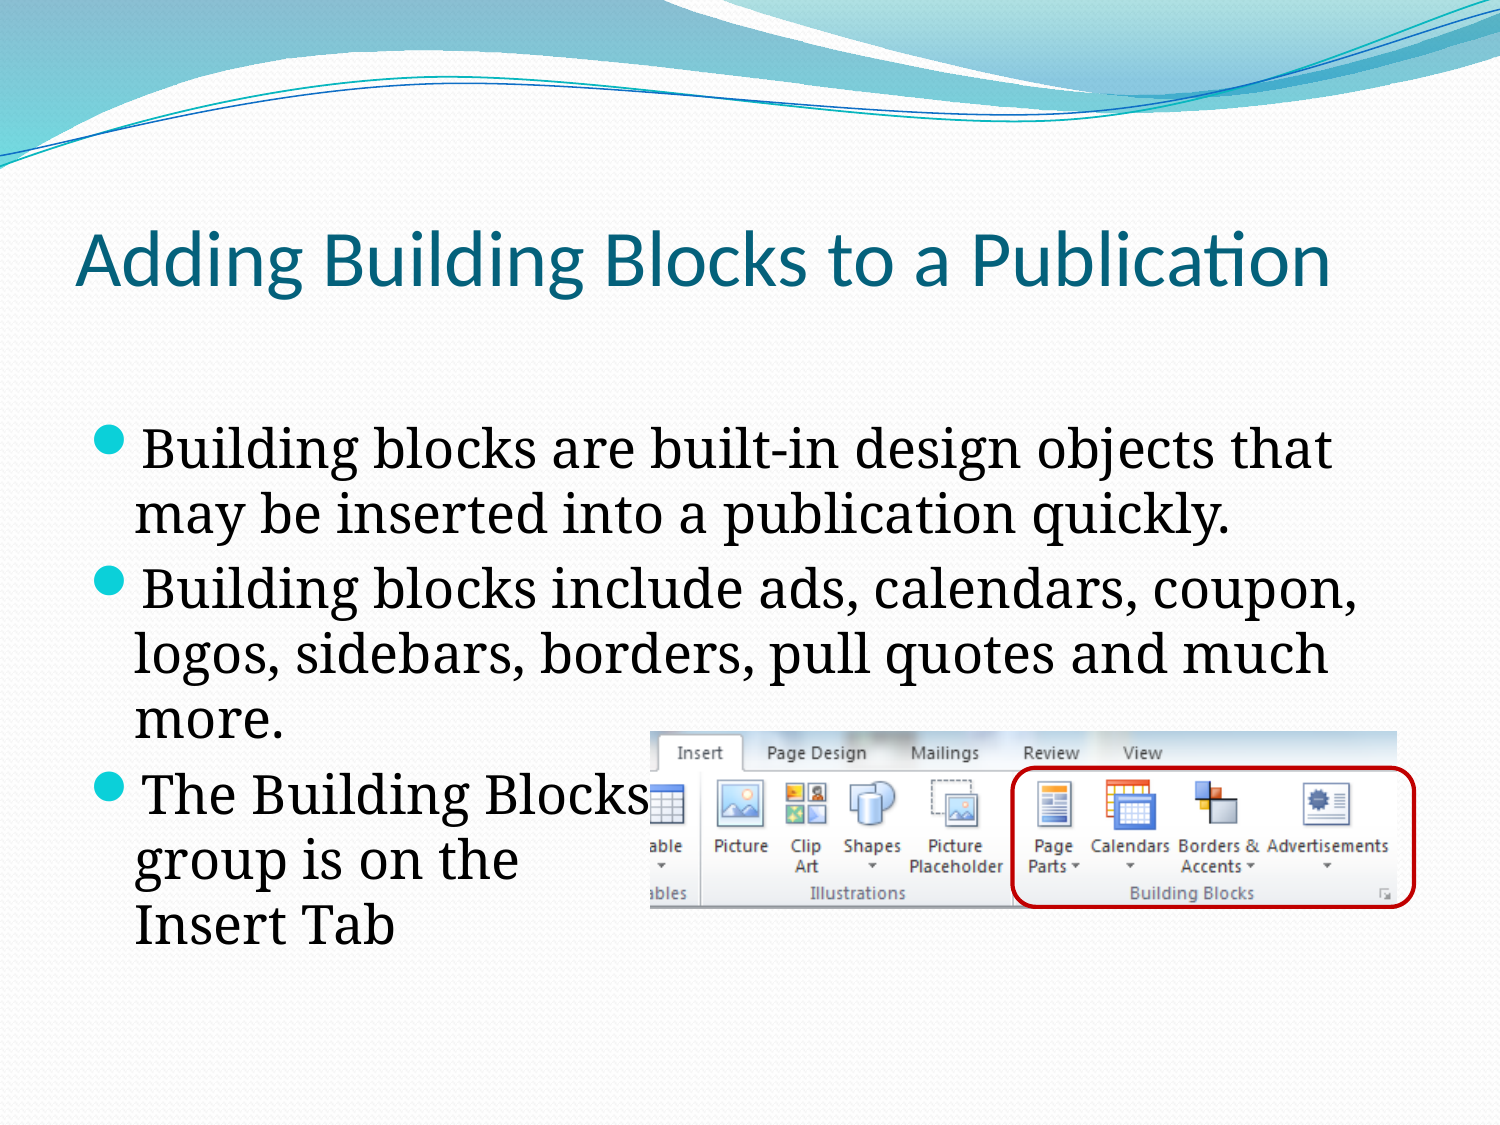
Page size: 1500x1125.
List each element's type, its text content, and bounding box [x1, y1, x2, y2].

list Building blocks are built-in design objects that may be inserted into a publication quickly. Building blocks include ads, calendars, coupon, logos, sidebars, borders, pull quotes and much more. The Building Blocks group is on the Insert Tab [75, 406, 1425, 1125]
text_box [1404, 769, 1417, 906]
title Adding Building Blocks to a Publication [75, 115, 1425, 303]
picture [649, 731, 1398, 909]
